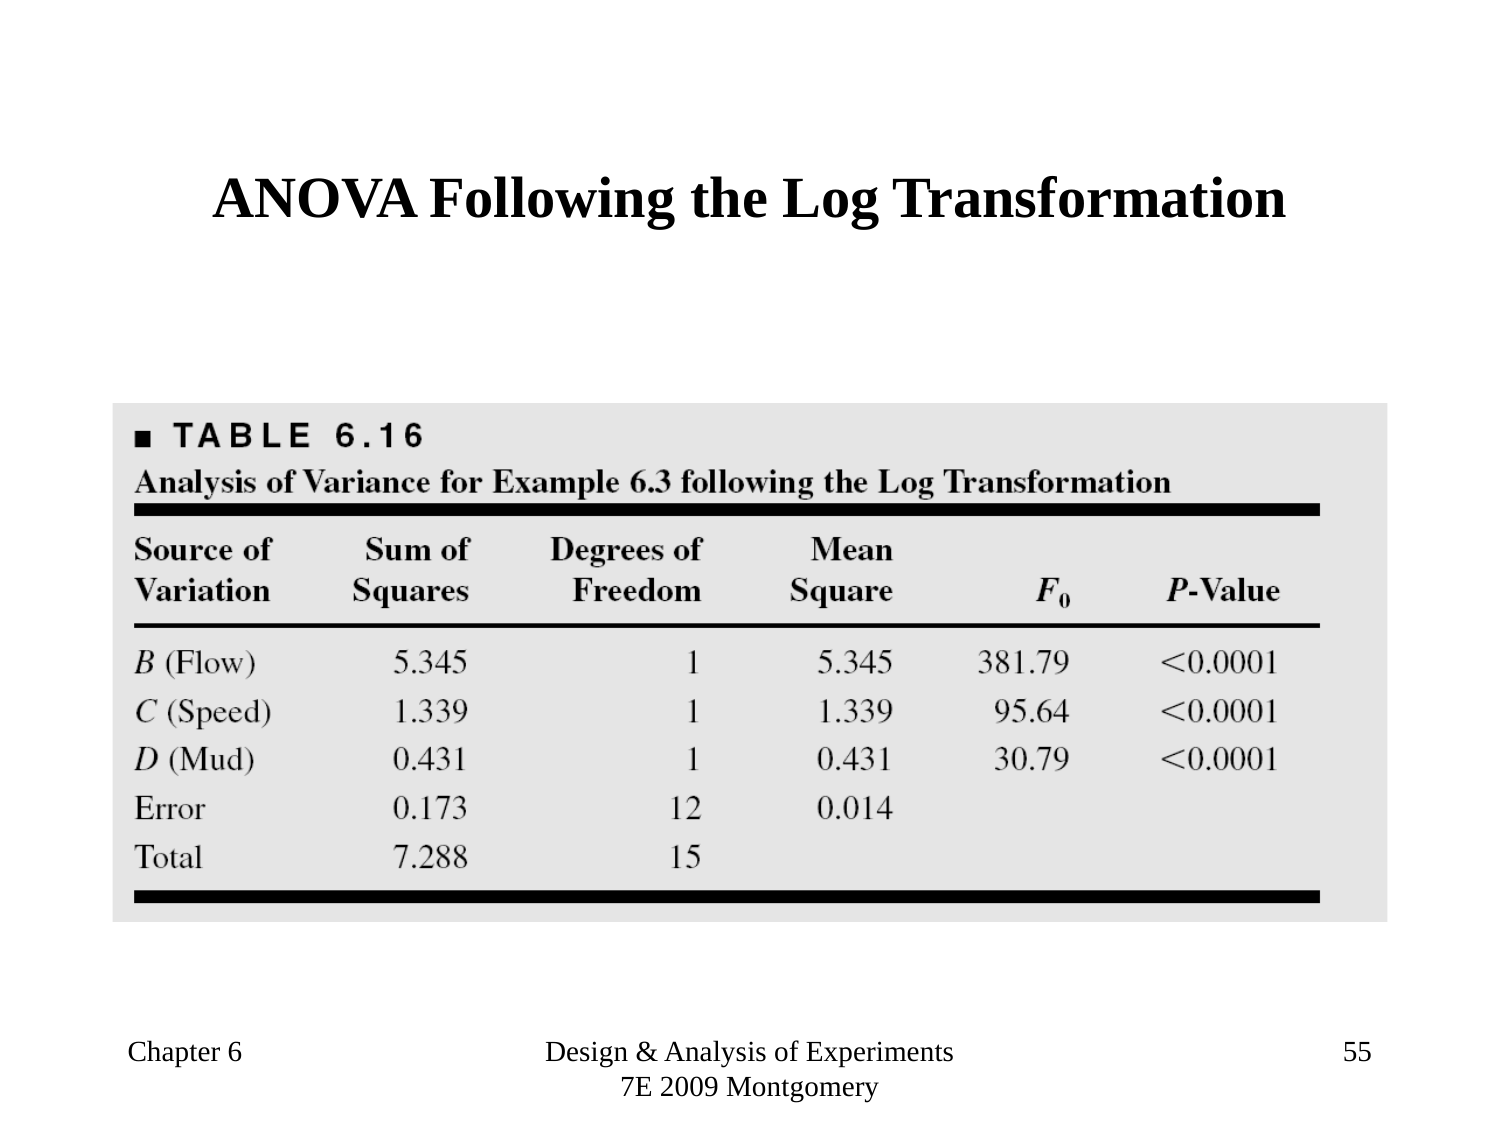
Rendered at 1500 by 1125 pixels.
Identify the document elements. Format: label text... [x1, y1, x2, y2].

slide_number Chapter 6 [112, 1024, 426, 1101]
footer Design & Analysis of Experiments 7E 2009 Montgomery [512, 1024, 988, 1101]
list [112, 403, 1388, 922]
slide_number 55 [1074, 1024, 1388, 1101]
title ANOVA Following the Log Transformation [112, 99, 1388, 288]
